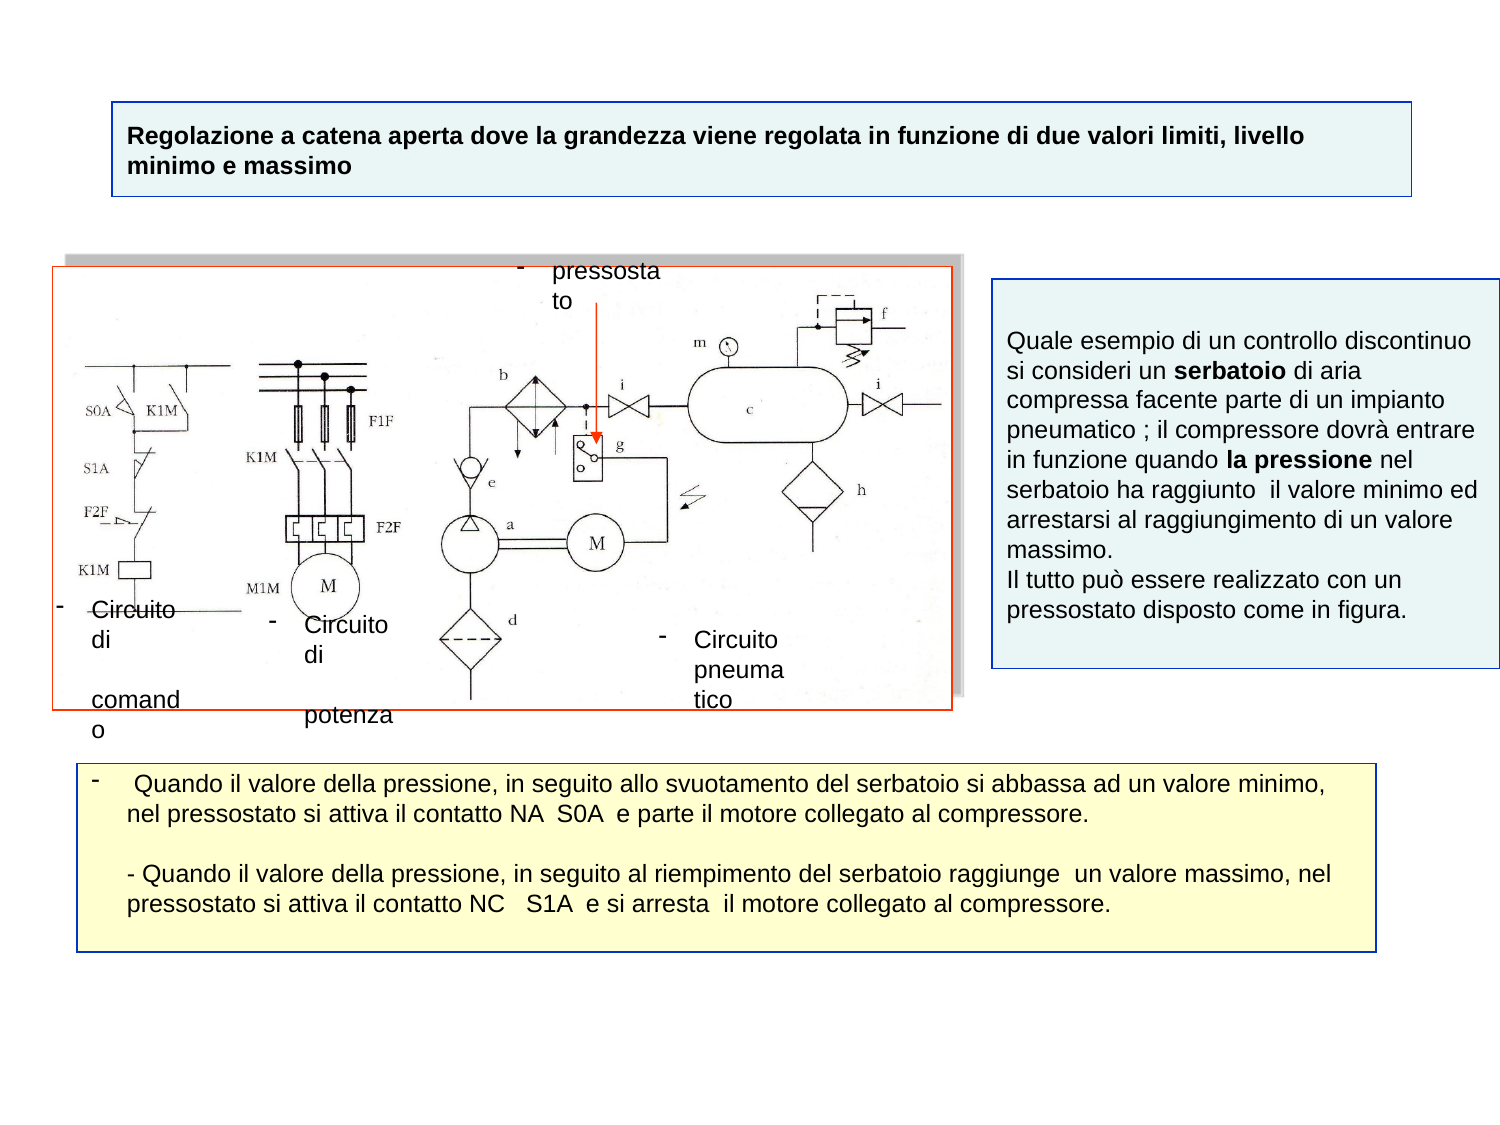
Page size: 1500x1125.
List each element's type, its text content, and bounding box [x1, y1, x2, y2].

text_box Regolazione a catena aperta dove la grandezza viene regolata in funzione di due valori limiti, livello minimo e massimo [112, 101, 1412, 197]
text_box Quando il valore della pressione, in seguito allo svuotamento del serbatoio si abbassa ad un valore minimo, nel pressostato si attiva il contatto NA S0A e parte il motore collegato al compressore. - Quando il valore della pressione, in seguito al riempimento del serbatoio raggiunge un valore massimo, nel pressostato si attiva il contatto NC S1A e si arresta il motore collegato al compressore. [76, 763, 1376, 953]
picture [53, 267, 952, 710]
text_box Circuito di comando [41, 633, 53, 705]
text_box Quale esempio di un controllo discontinuo si consideri un serbatoio di aria compressa facente parte di un impianto pneumatico ; il compressore dovrà entrare in funzione quando la pressione nel serbatoio ha raggiunto il valore minimo ed arrestarsi al raggiungimento di un valore massimo. Il tutto può essere realizzato con un pressostato disposto come in figura. [991, 278, 1500, 669]
